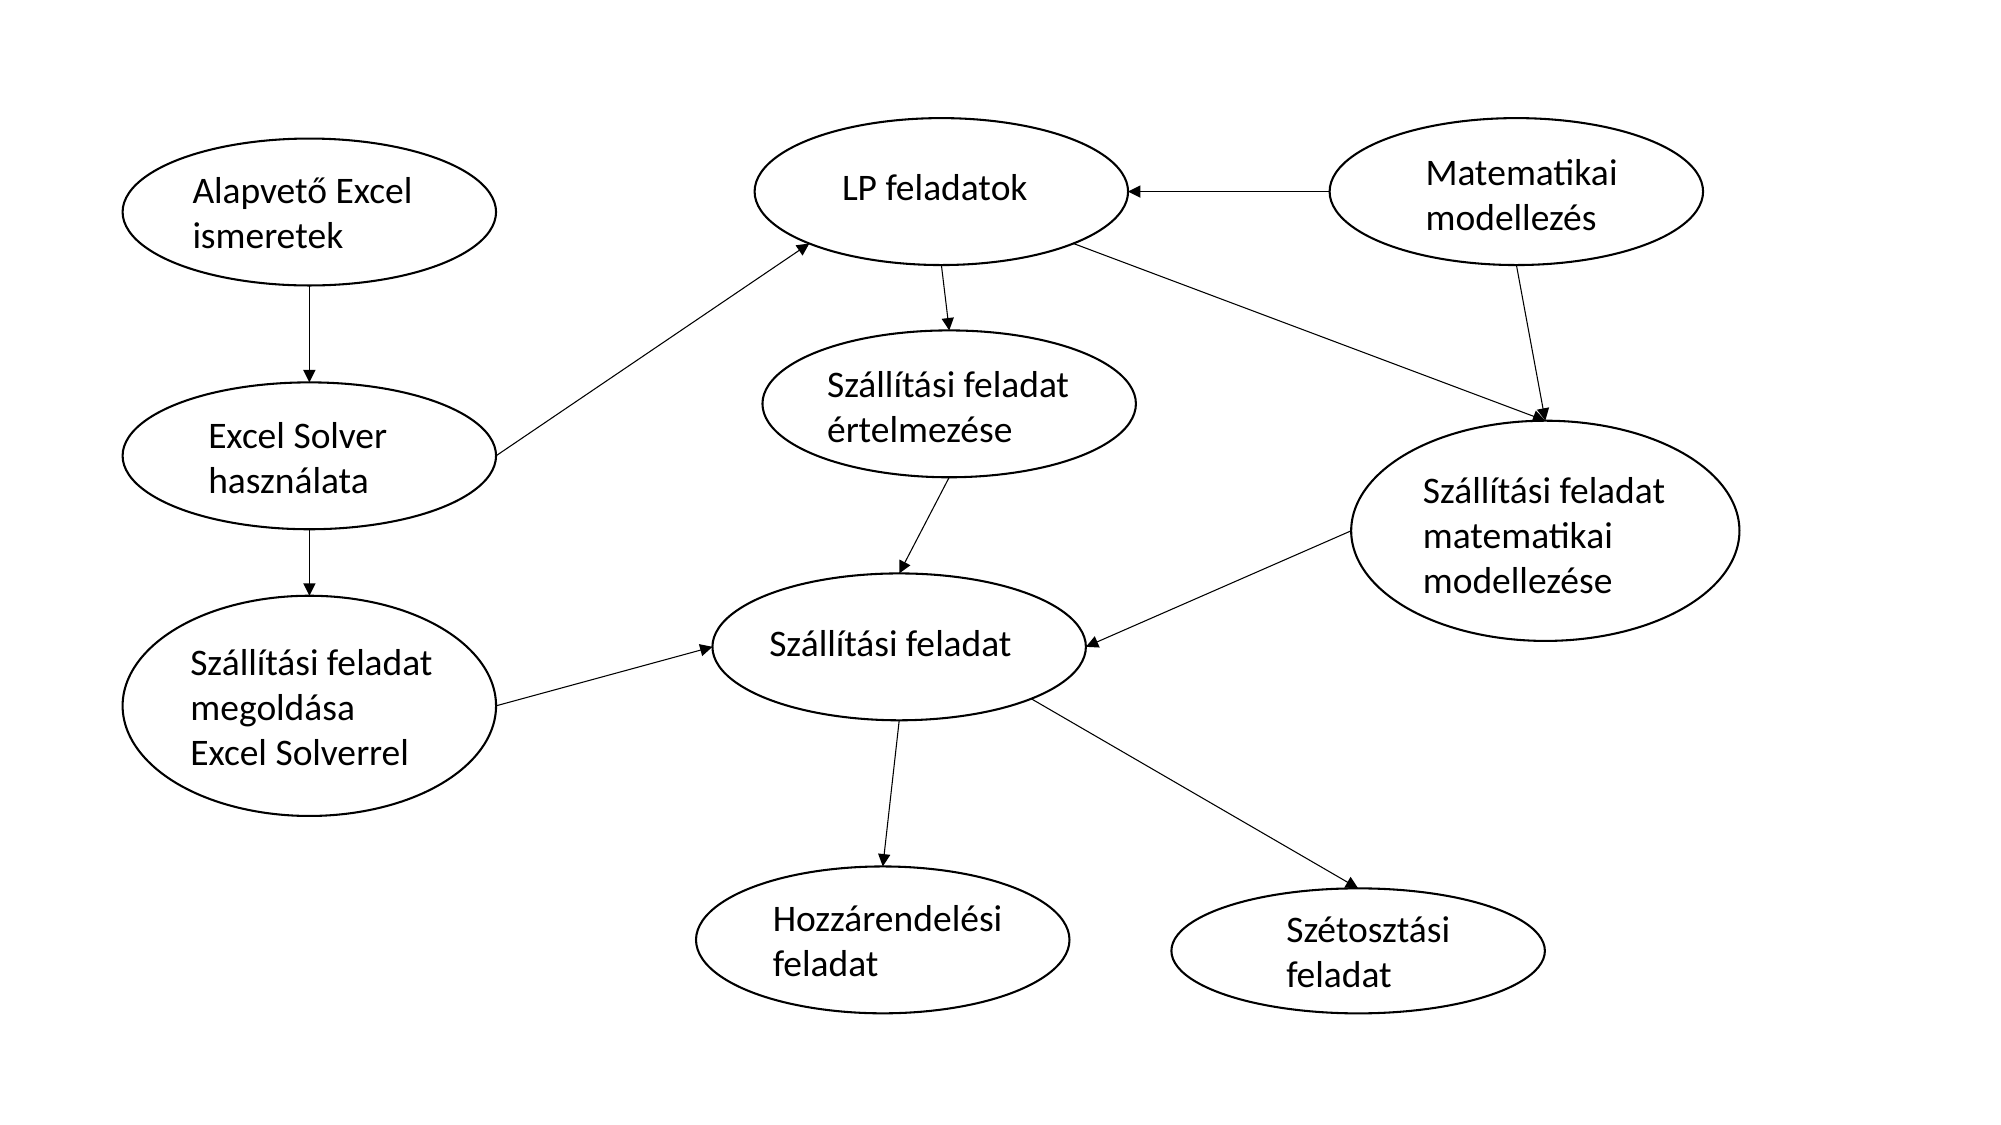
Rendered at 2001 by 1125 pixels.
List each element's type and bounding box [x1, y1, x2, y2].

text_box [762, 330, 1136, 478]
text_box [122, 382, 497, 530]
text_box [1085, 530, 1352, 647]
text_box [882, 720, 900, 867]
text_box [941, 265, 950, 331]
text_box [899, 477, 950, 574]
text_box [712, 573, 1086, 721]
text_box [695, 866, 1070, 1014]
text_box [754, 118, 1129, 266]
text_box [1031, 698, 1359, 889]
text_box [1329, 118, 1704, 266]
text_box [496, 646, 713, 706]
text_box [1073, 243, 1546, 421]
text_box [122, 138, 497, 286]
text_box [1171, 888, 1545, 1014]
text_box [496, 243, 810, 456]
text_box [1351, 420, 1740, 641]
text_box [122, 595, 497, 816]
